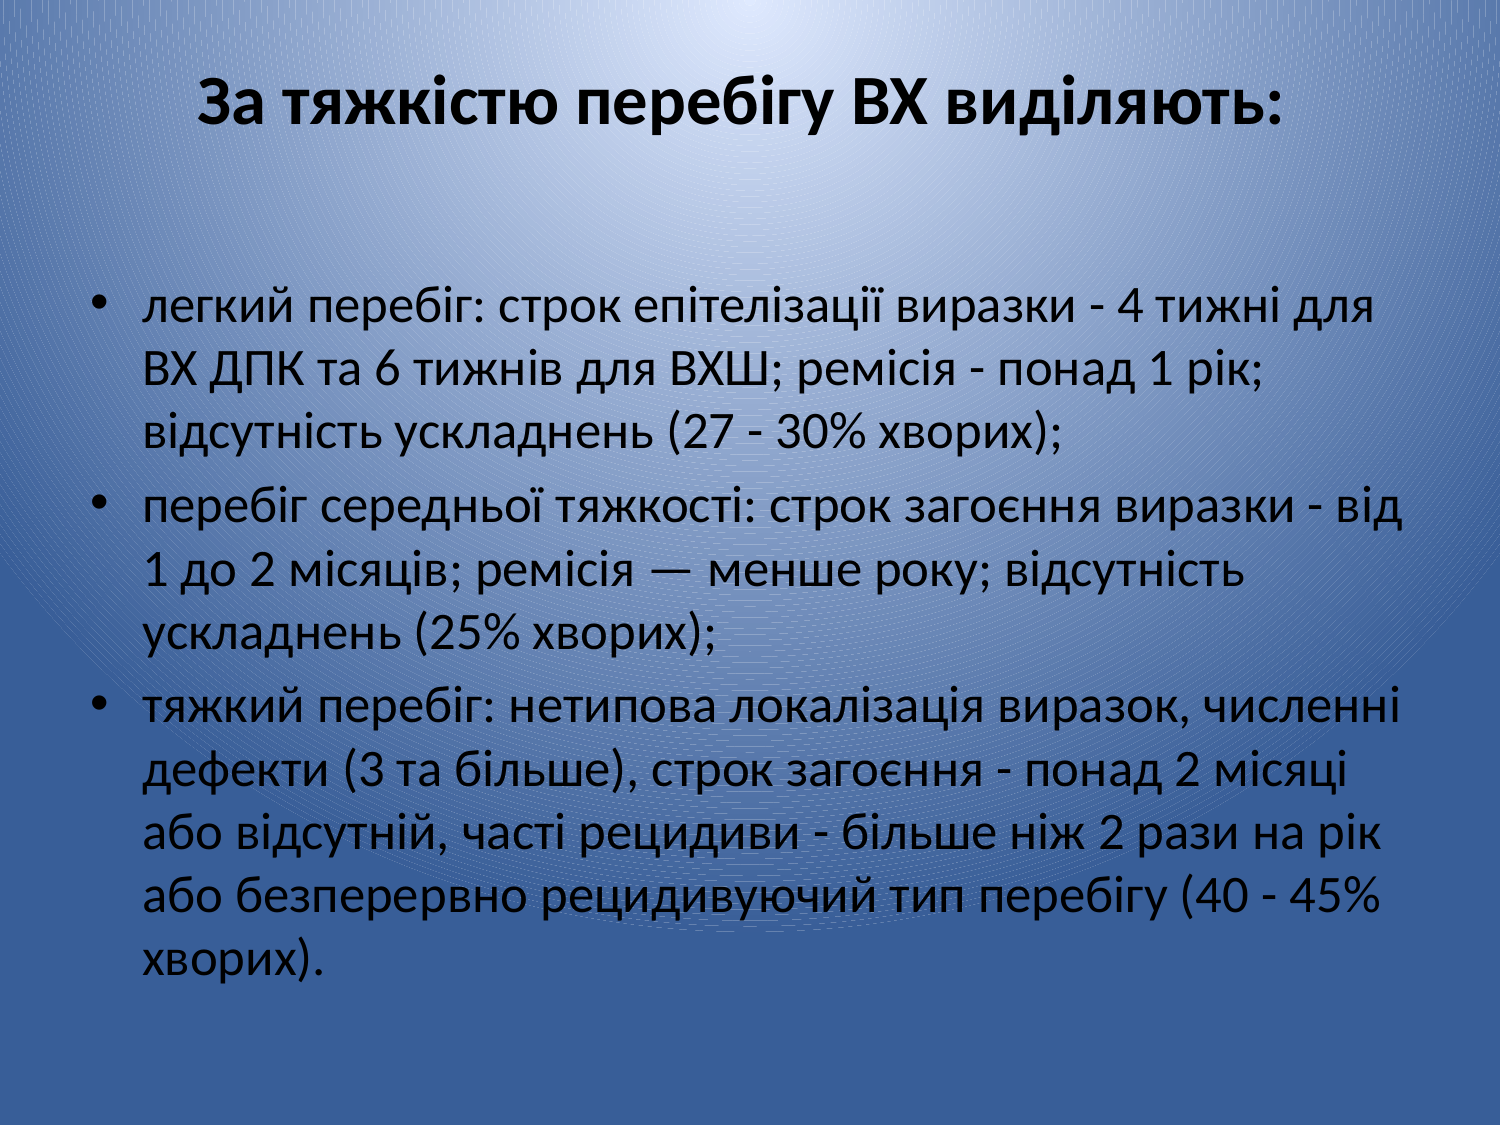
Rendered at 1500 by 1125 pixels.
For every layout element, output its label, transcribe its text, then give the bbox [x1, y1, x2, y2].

title За тяжкiстю перебiгу ВХ видiляють: [75, 45, 1425, 233]
list легкий перебiг: строк епiтелiзацiї виразки - 4 тижнi для ВХ ДПК та 6 тижнiв для ВХШ; ремiсiя - понад 1 рiк; вiдсутнiсть ускладнень (27 - 30% хворих); перебiг середньої тяжкостi: строк загоєння виразки - вiд 1 до 2 мiсяцiв; ремiсiя — менше року; вiдсутнiсть ускладнень (25% хворих); тяжкий перебiг: нетипова локалiзацiя виразок, численнi дефекти (3 та бiльше), строк загоєння - понад 2 мiсяцi або вiдсутнiй, частi рецидиви - бiльше нiж 2 рази на рiк або безперервно рецидивуючий тип перебiгу (40 - 45% хворих). [75, 262, 1425, 1005]
